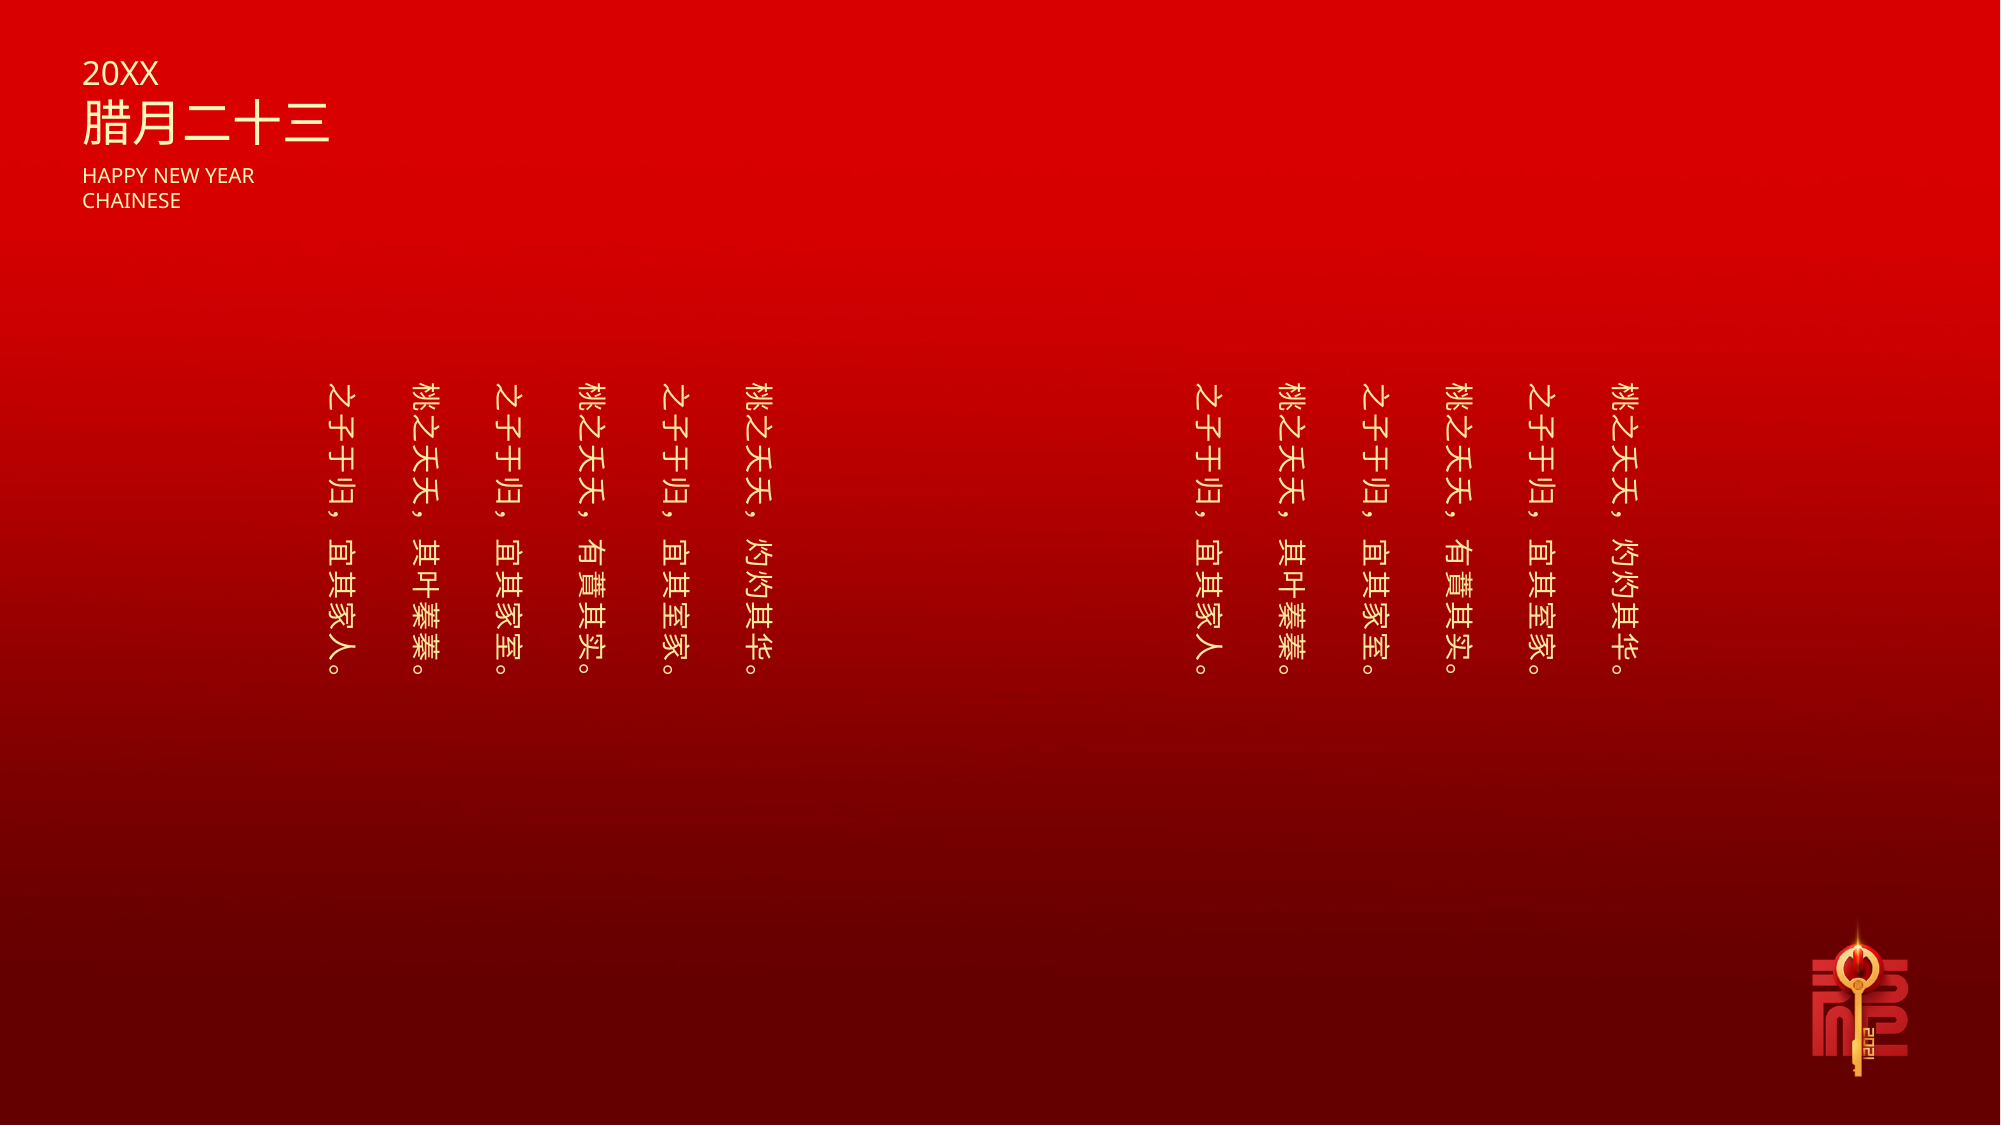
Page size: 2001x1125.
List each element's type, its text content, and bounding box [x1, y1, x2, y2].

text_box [66, 44, 373, 221]
picture [0, 0, 2001, 1125]
text_box 桃之夭夭，灼灼其华。 之子于归，宜其室家。 桃之夭夭，有蕡其实。 之子于归，宜其家室。 桃之夭夭，其叶蓁蓁。 之子于归，宜其家人。 [310, 367, 834, 852]
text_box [1771, 913, 1969, 1100]
text_box 桃之夭夭，灼灼其华。 之子于归，宜其室家。 桃之夭夭，有蕡其实。 之子于归，宜其家室。 桃之夭夭，其叶蓁蓁。 之子于归，宜其家人。 [1176, 367, 1700, 852]
